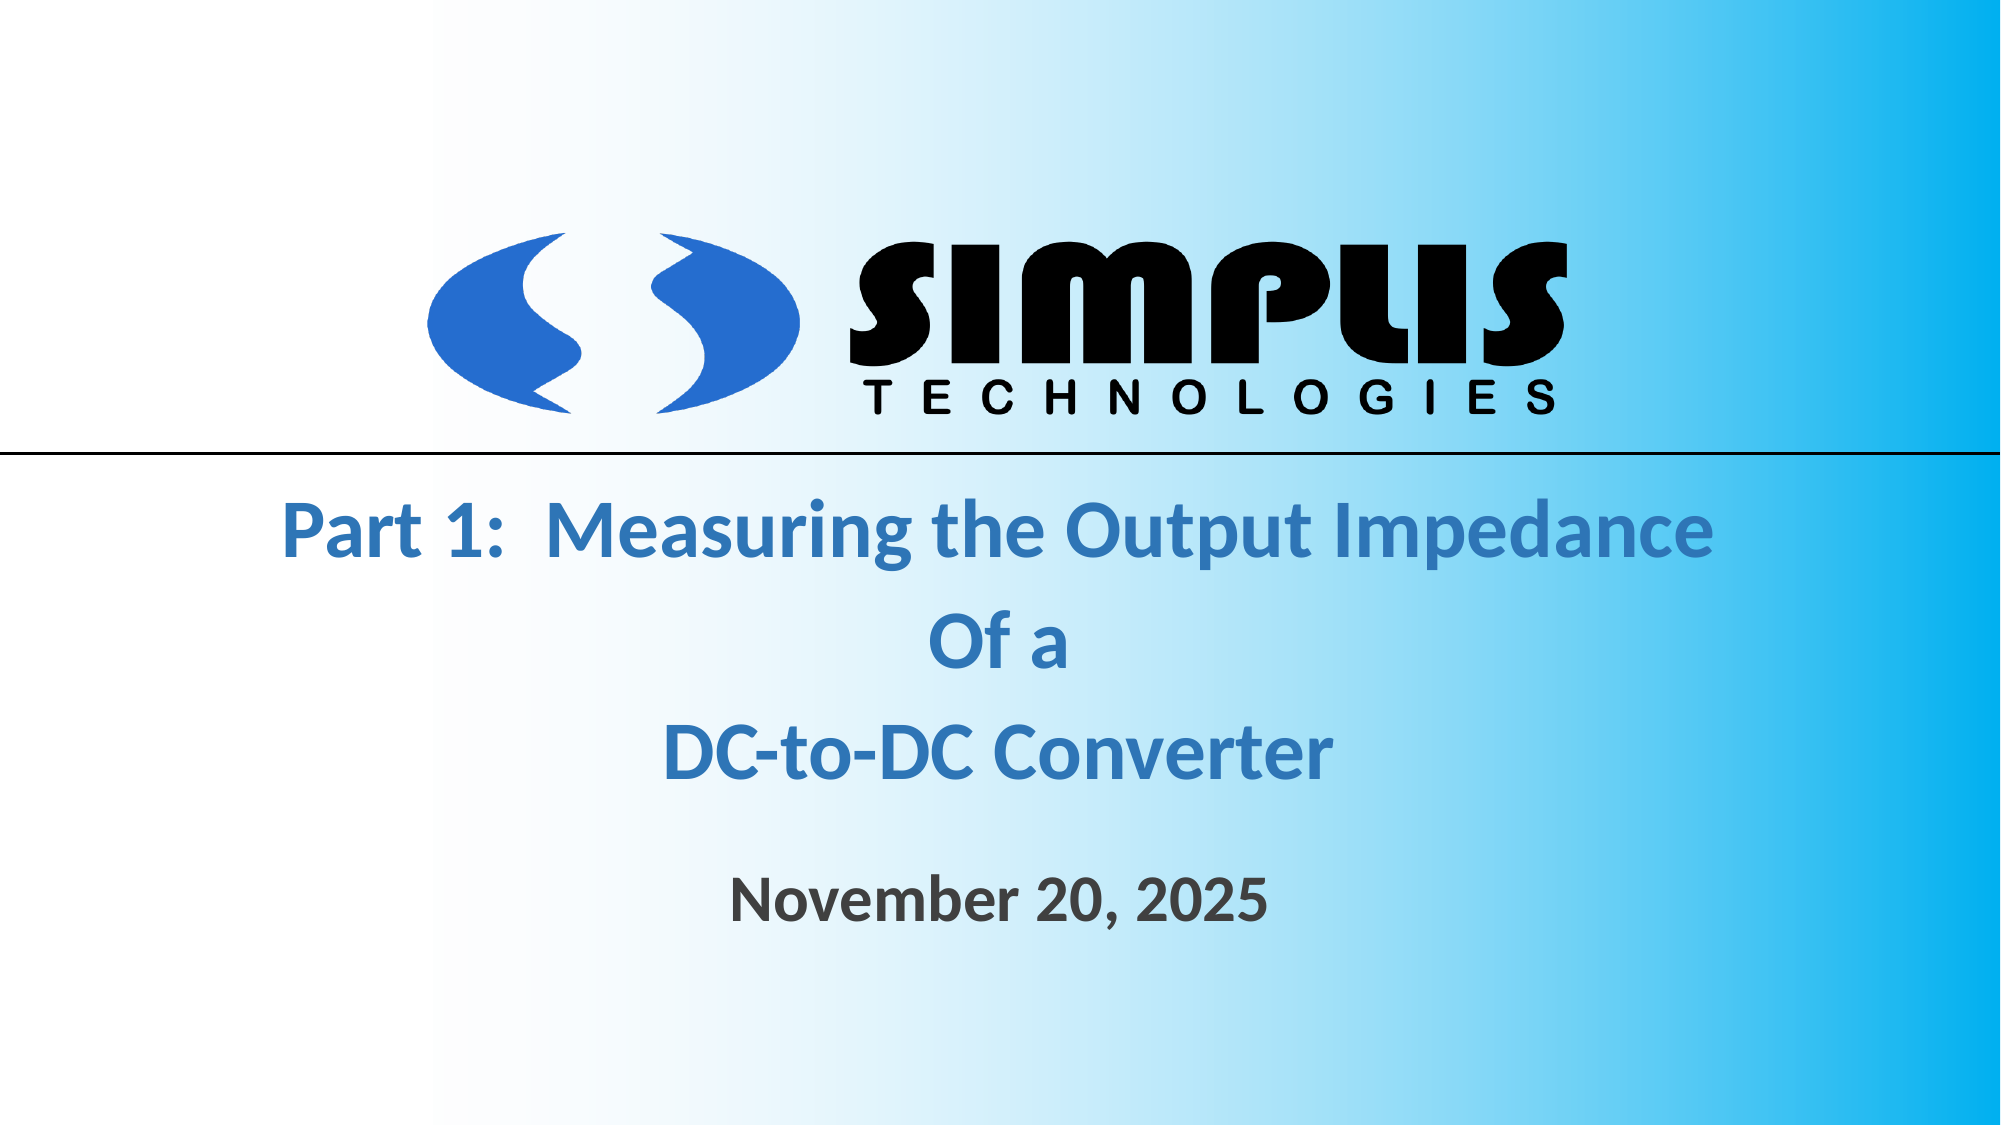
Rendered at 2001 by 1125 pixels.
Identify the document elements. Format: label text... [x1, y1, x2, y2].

list November 20, 2025 [0, 856, 2000, 945]
list Part 1: Measuring the Output Impedance Of a DC-to-DC Converter [0, 478, 1999, 808]
picture [427, 175, 1567, 472]
